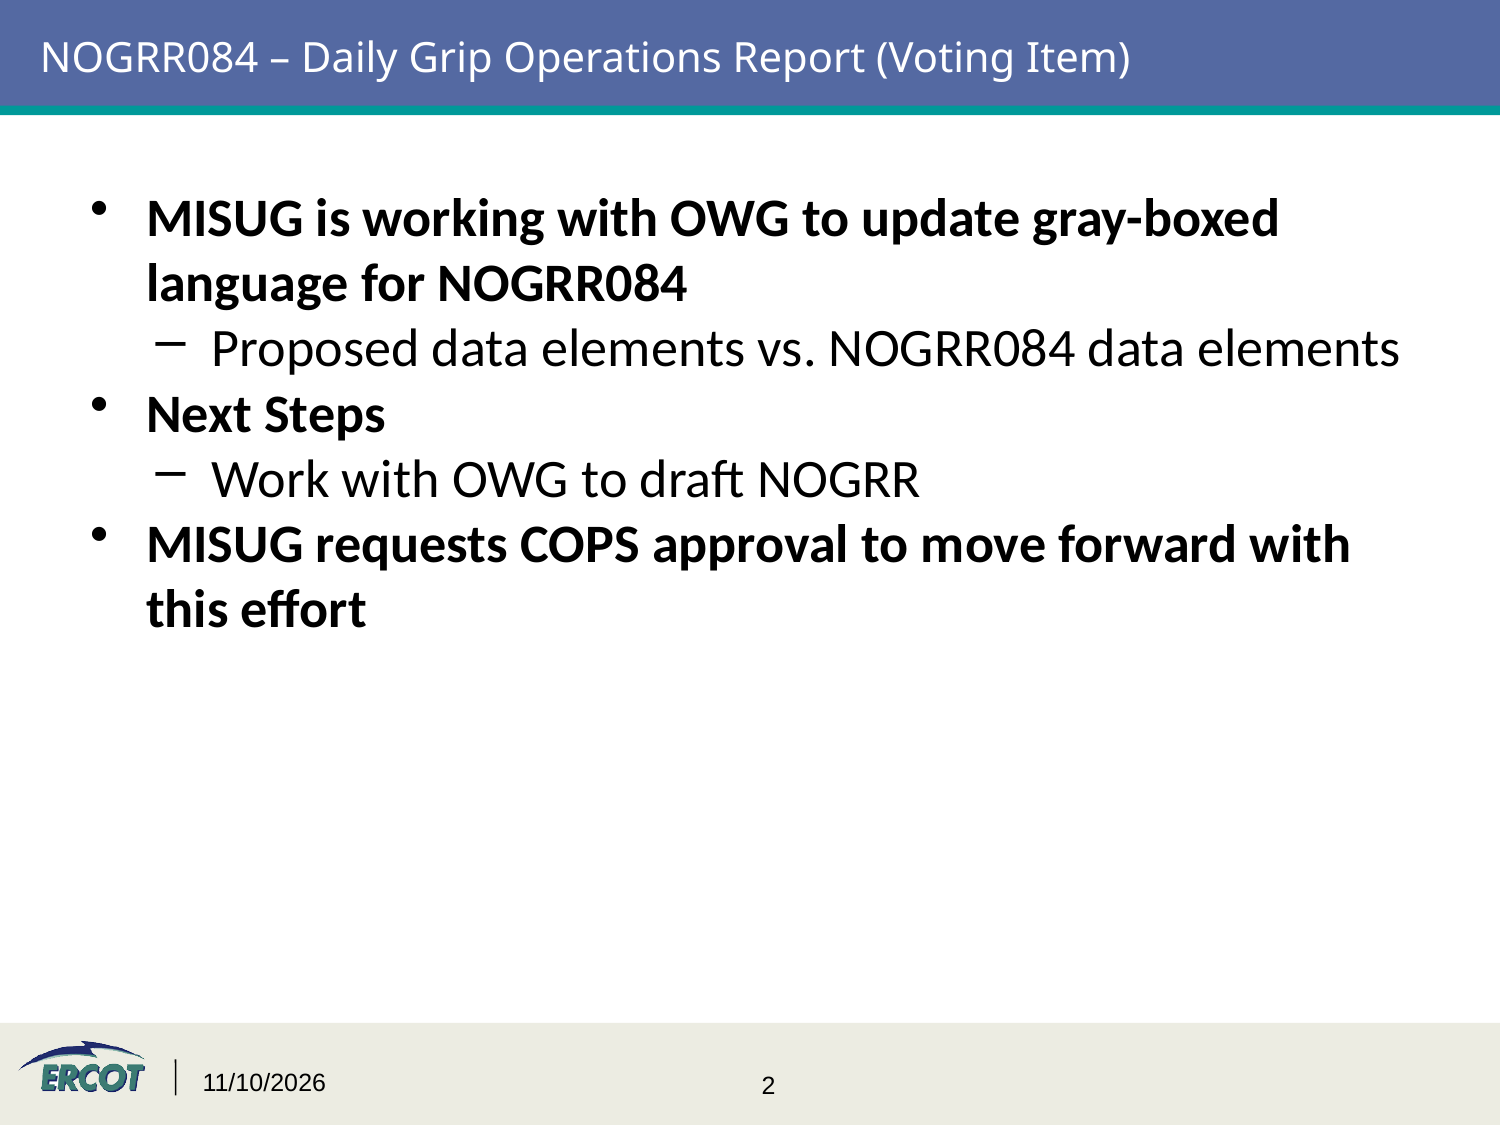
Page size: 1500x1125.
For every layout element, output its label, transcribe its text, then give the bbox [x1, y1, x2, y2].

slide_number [187, 1059, 538, 1125]
picture [10, 1031, 151, 1111]
list MISUG is working with OWG to update gray-boxed language for NOGRR084 Proposed data elements vs. NOGRR084 data elements Next Steps Work with OWG to draft NOGRR MISUG requests COPS approval to move forward with this effort [75, 174, 1425, 950]
title NOGRR084 – Daily Grip Operations Report (Voting Item) [24, 0, 1450, 113]
